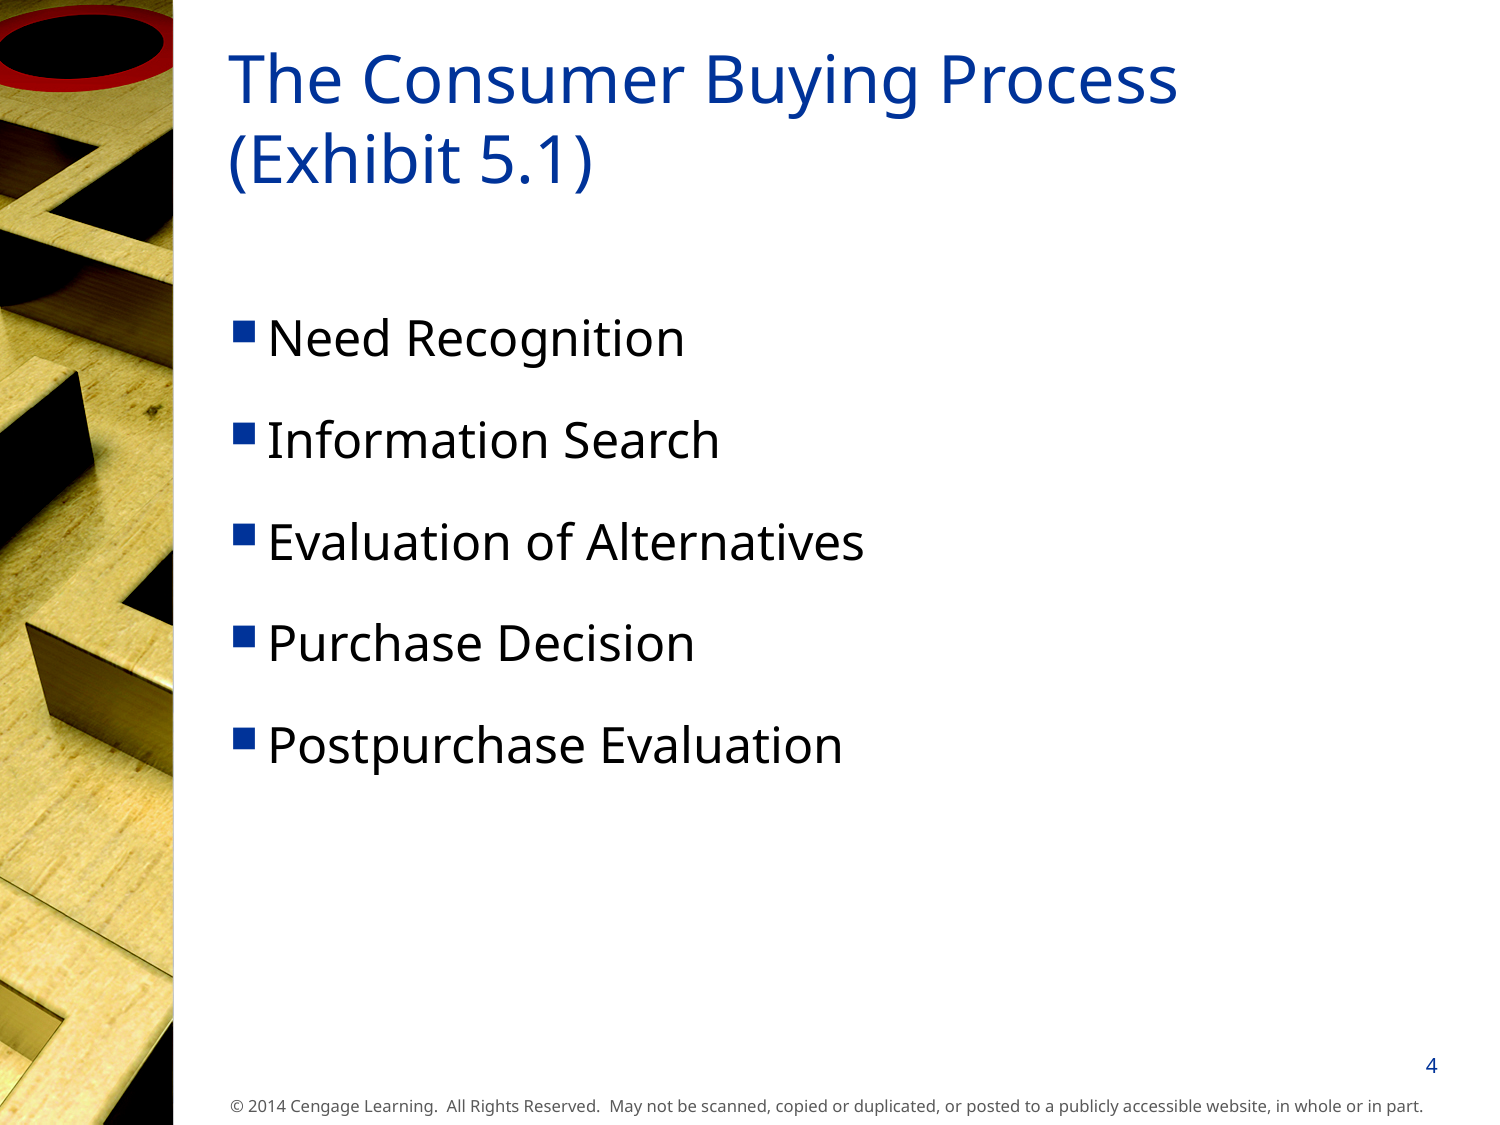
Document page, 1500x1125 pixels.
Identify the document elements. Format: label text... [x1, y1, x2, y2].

list Need Recognition Information Search Evaluation of Alternatives Purchase Decision Postpurchase Evaluation [215, 212, 1478, 981]
title The Consumer Buying Process (Exhibit 5.1) [213, 29, 1454, 213]
picture [0, 0, 174, 1125]
slide_number 4 [1386, 1037, 1478, 1097]
